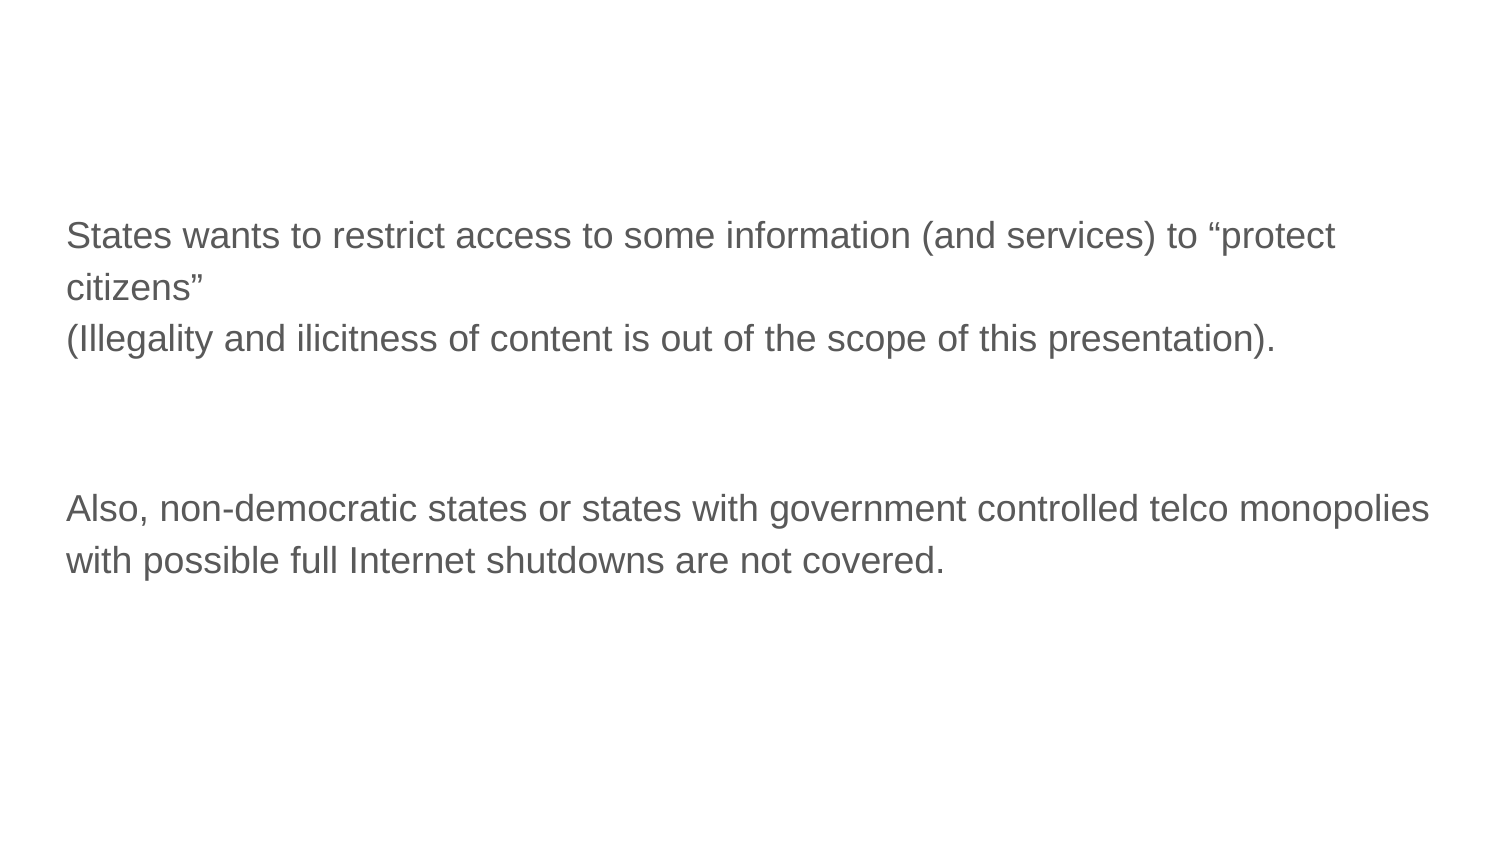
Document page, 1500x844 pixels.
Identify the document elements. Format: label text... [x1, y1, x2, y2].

list States wants to restrict access to some information (and services) to “protect citizens” (Illegality and ilicitness of content is out of the scope of this presentation). Also, non-democratic states or states with government controlled telco monopolies with possible full Internet shutdowns are not covered. [51, 189, 1449, 750]
